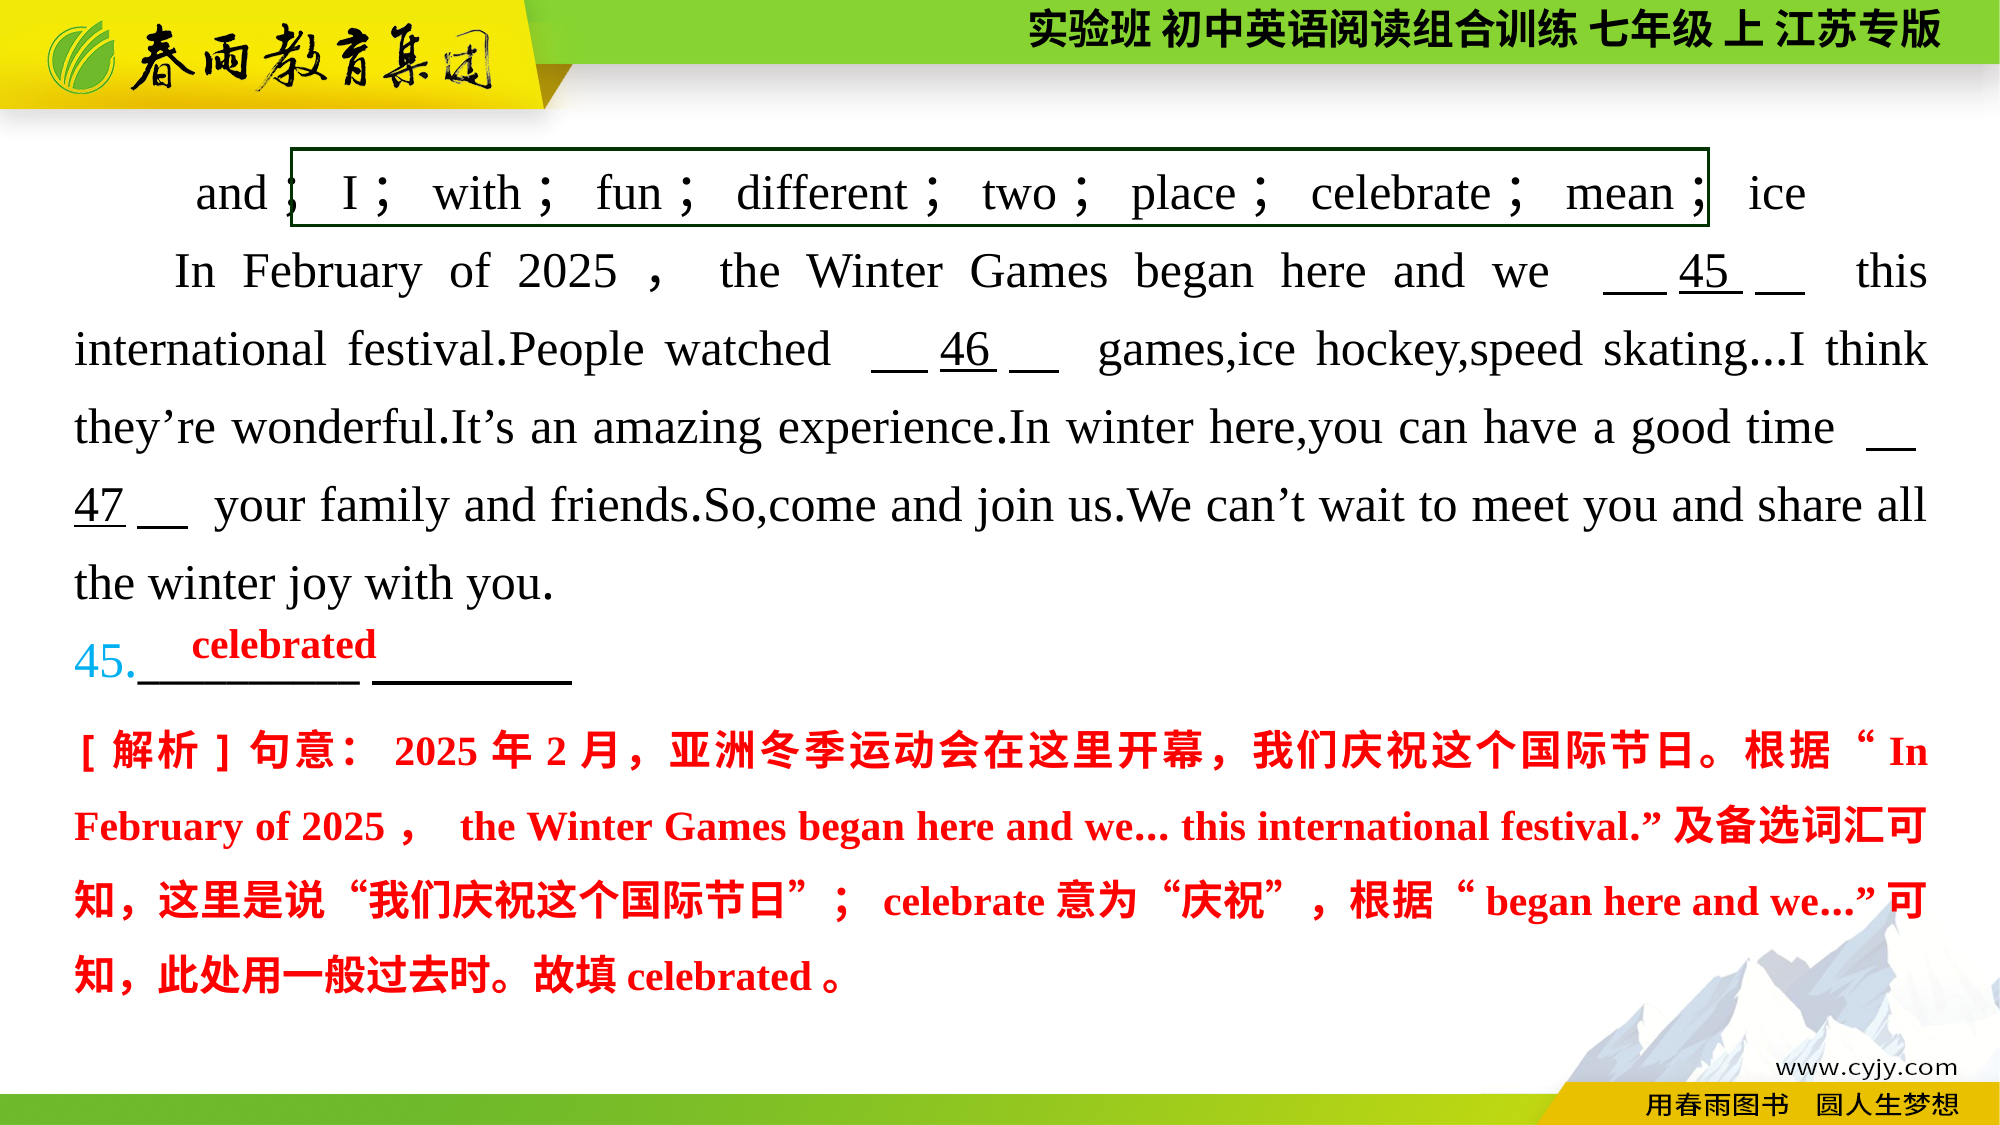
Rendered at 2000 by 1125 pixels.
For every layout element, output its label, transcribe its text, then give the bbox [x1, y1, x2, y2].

text_box [291, 149, 1709, 226]
text_box [解析]句意：2025年2月，亚洲冬季运动会在这里开幕，我们庆祝这个国际节日。根据“In February of 2025， the Winter Games began here and we... this international festival.”及备选词汇可知，这里是说“我们庆祝这个国际节日”；celebrate意为“庆祝”，根据“began here and we...”可知，此处用一般过去时。故填celebrated。 [59, 691, 1944, 1007]
picture [0, 0, 2000, 1125]
text_box celebrated [176, 609, 393, 675]
list and；I；with；fun；different；two；place；celebrate；mean；ice In February of 2025，the Winter Games began here and we 45 this international festival.People watched 46 games,ice hockey,speed skating...I think they’re wonderful.It’s an amazing experience.In winter here,you can have a good time 47 your family and friends.So,come and join us.We can’t wait to meet you and share all the winter joy with you. 45.__________ [59, 134, 1944, 691]
